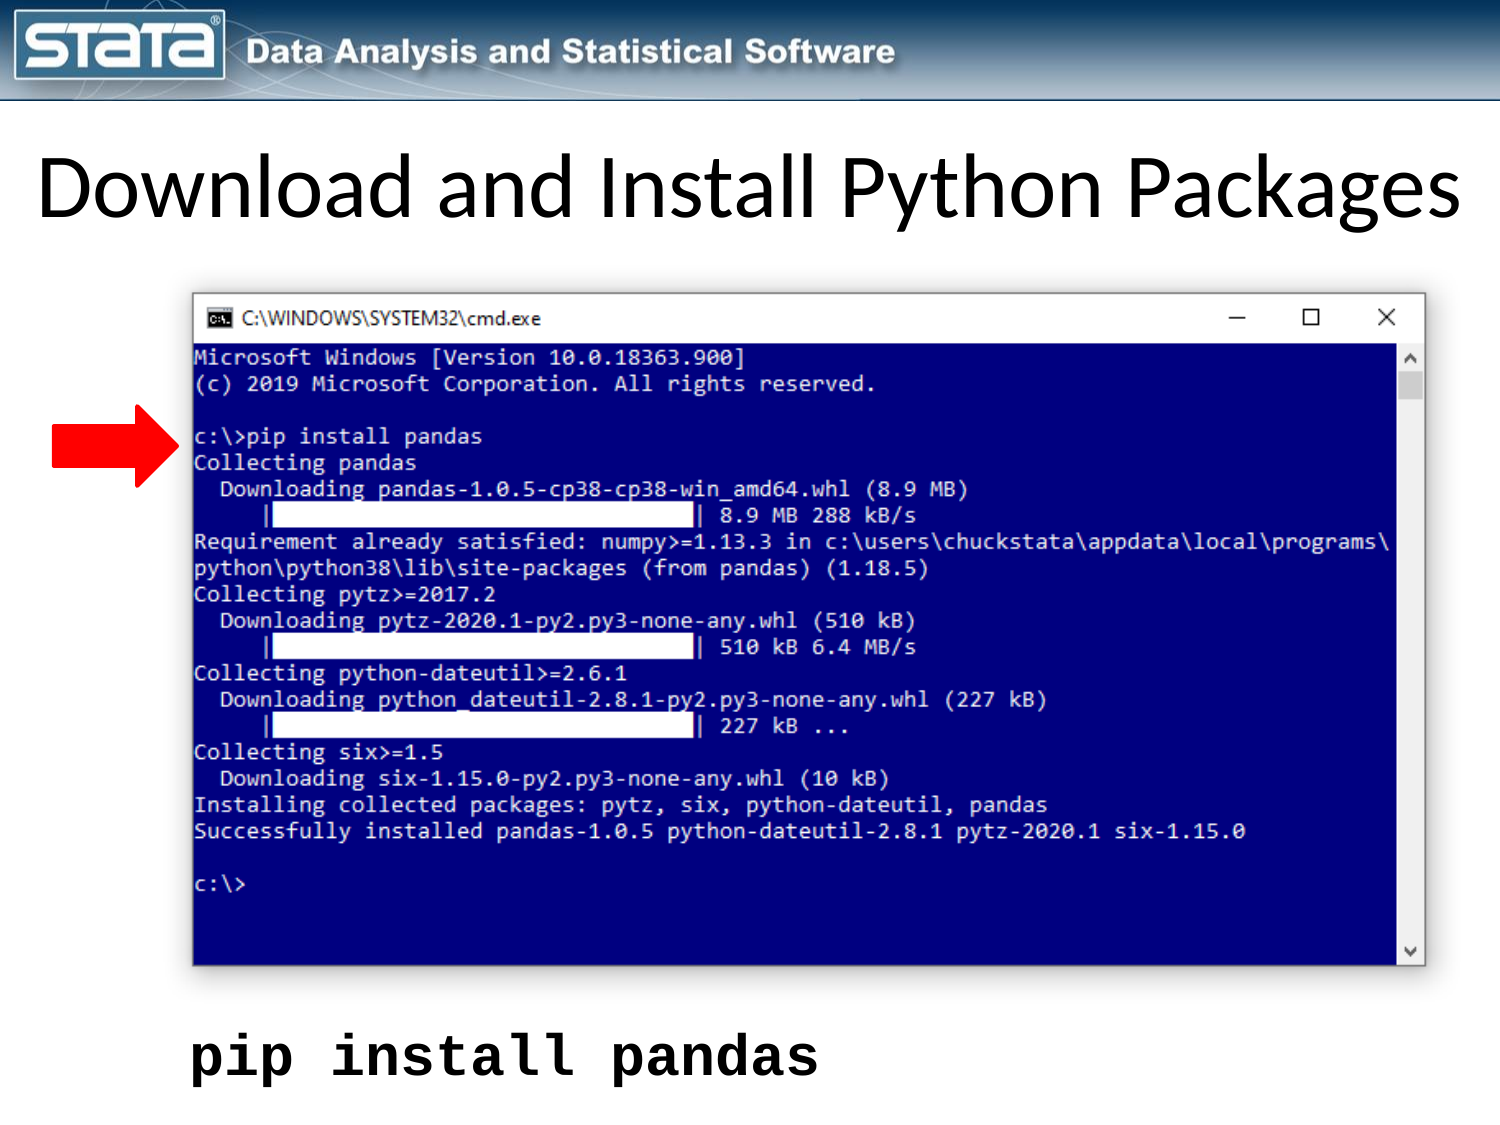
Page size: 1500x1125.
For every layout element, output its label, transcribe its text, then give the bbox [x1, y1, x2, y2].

picture [0, 0, 1500, 99]
text_box pip install pandas [175, 1016, 835, 1095]
title Download and Install Python Packages [0, 99, 1500, 263]
text_box [51, 404, 136, 488]
picture [141, 243, 1464, 1007]
